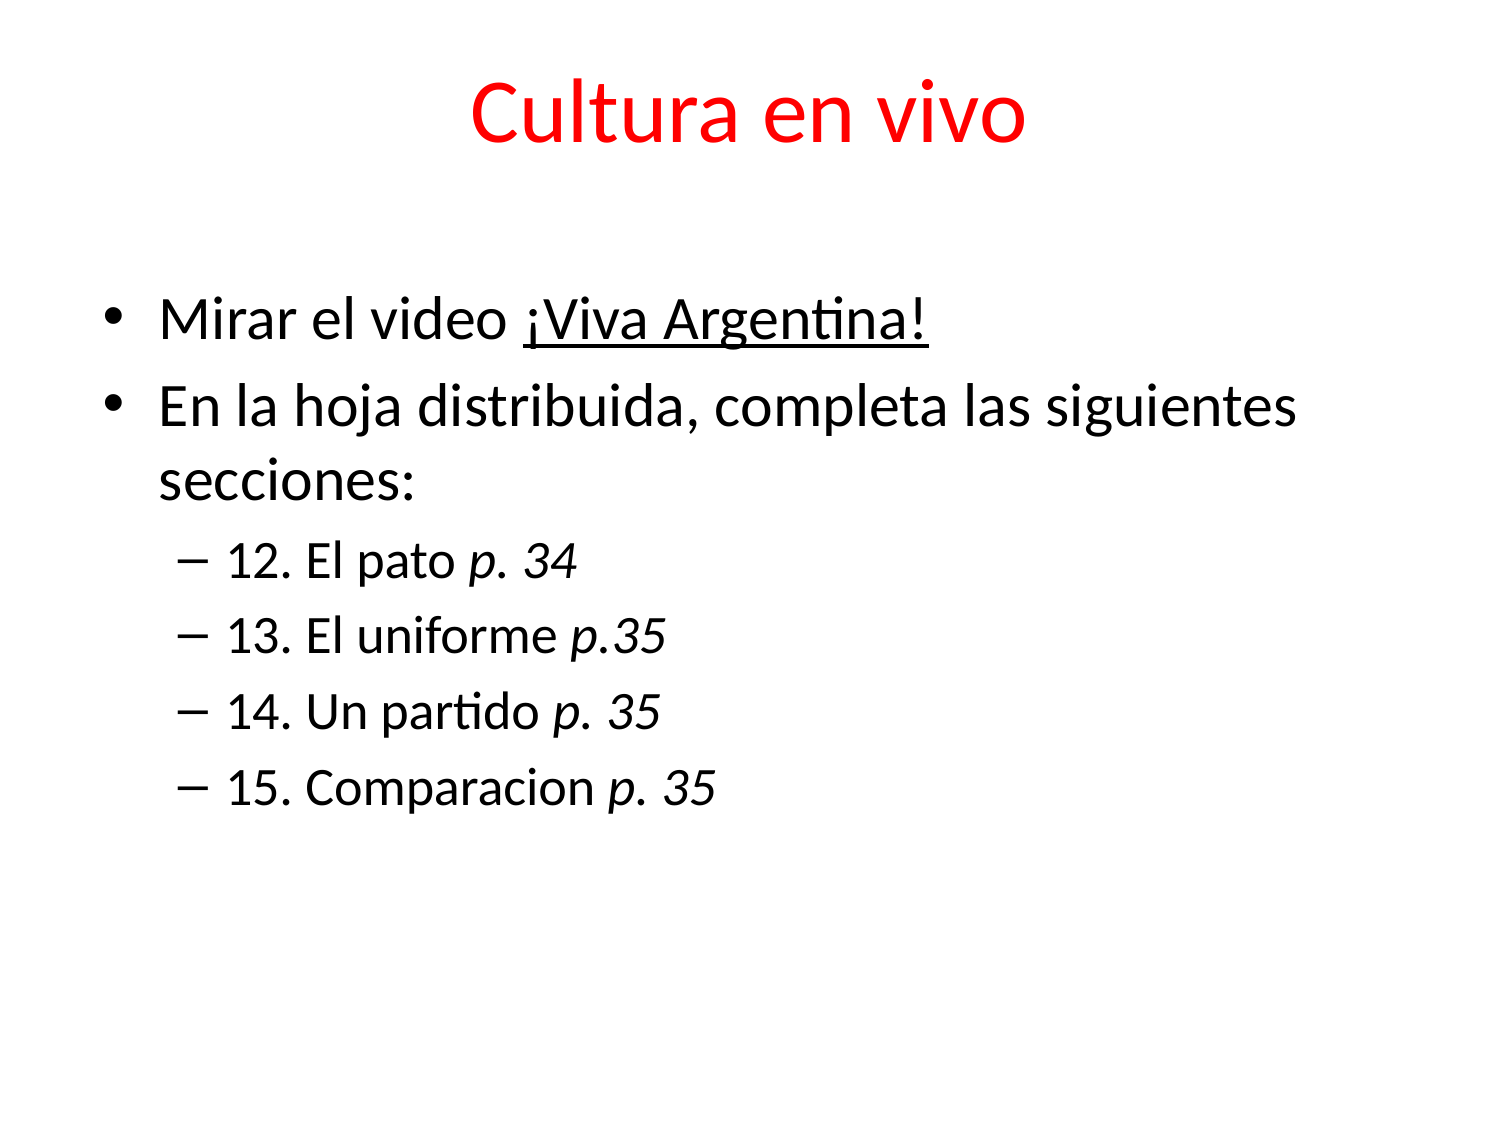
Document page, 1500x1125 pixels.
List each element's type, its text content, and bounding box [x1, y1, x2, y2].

title Cultura en vivo [75, 12, 1425, 200]
list Mirar el video ¡Viva Argentina! En la hoja distribuida, completa las siguientes secciones: 12. El pato p. 34 13. El uniforme p.35 14. Un partido p. 35 15. Comparacion p. 35 [87, 270, 1438, 825]
